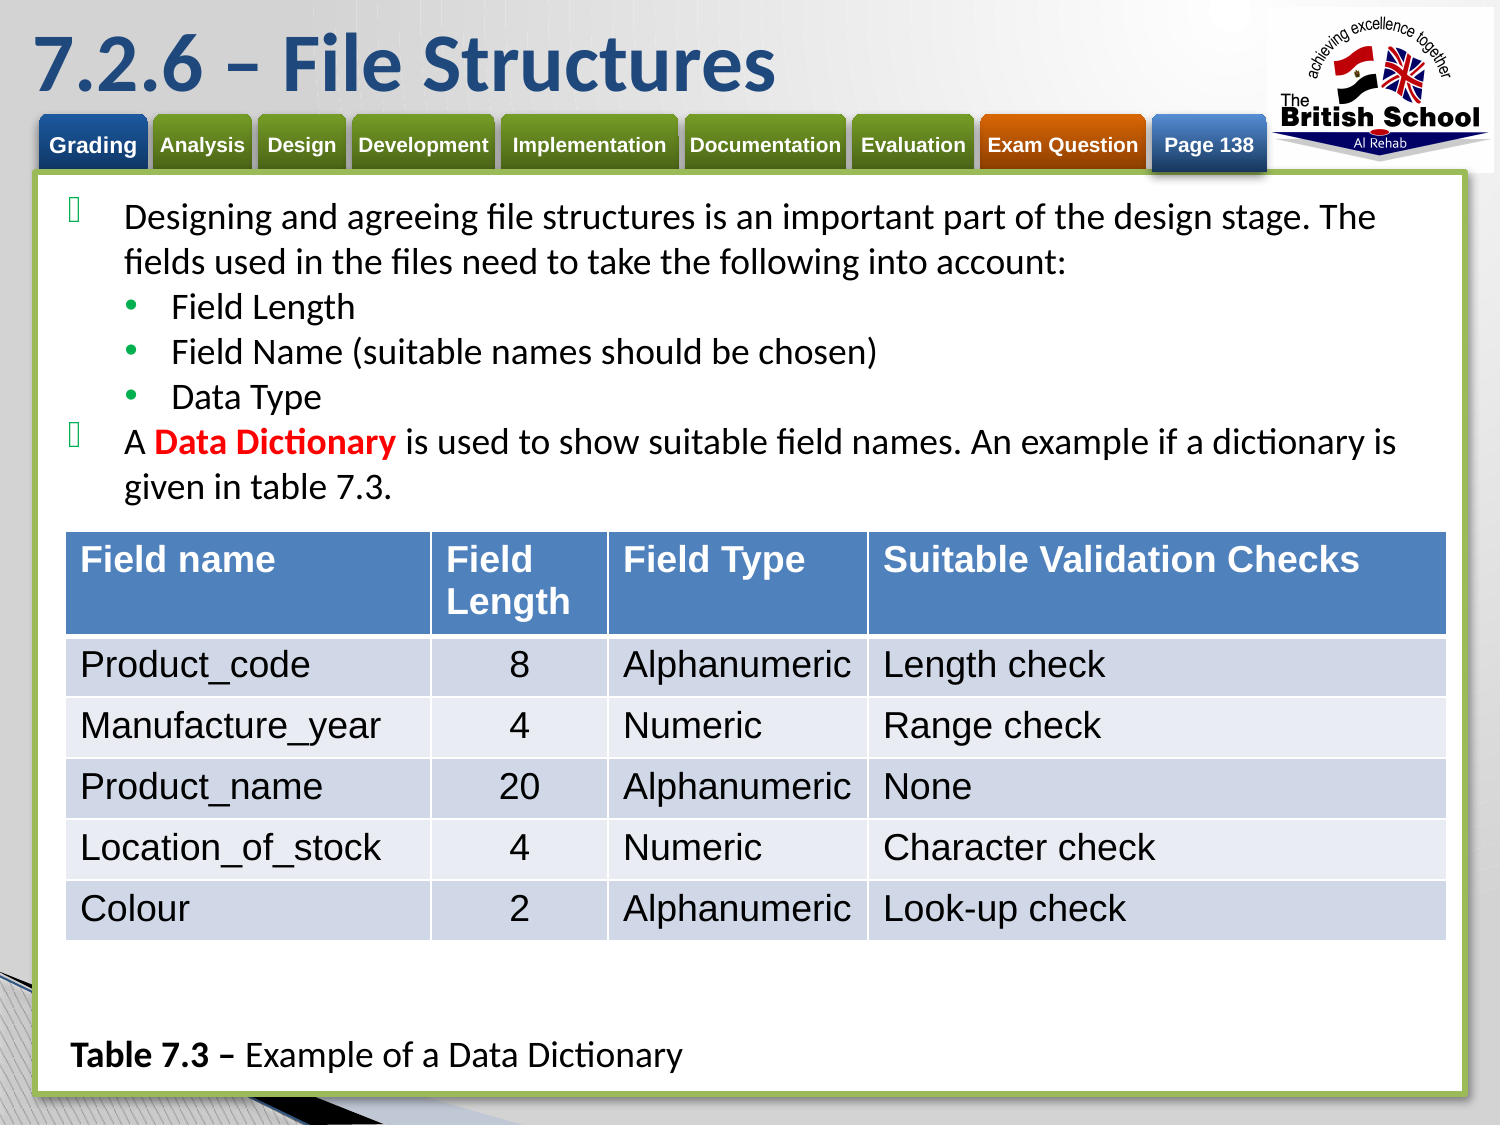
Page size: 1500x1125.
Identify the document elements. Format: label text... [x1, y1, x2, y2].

text_box Table 7.3 – Example of a Data Dictionary [55, 1023, 699, 1083]
table_cell Alphanumeric [609, 639, 867, 696]
table_cell Numeric [609, 820, 867, 879]
table_header Field Length [432, 532, 607, 634]
table_header Field name [66, 532, 430, 634]
table_cell Alphanumeric [609, 881, 867, 940]
table_cell Colour [66, 881, 430, 940]
table_cell 20 [432, 759, 607, 818]
title 7.2.6 – File Structures [17, 7, 1268, 110]
table_cell 8 [432, 639, 607, 696]
picture [1267, 7, 1495, 173]
table_cell 2 [432, 881, 607, 940]
table_cell Product_code [66, 639, 430, 696]
table_cell None [869, 759, 1446, 818]
table_cell Range check [869, 698, 1446, 757]
picture [281, 1114, 303, 1125]
table_cell Location_of_stock [66, 820, 430, 879]
text_box Page 138 [1151, 113, 1268, 173]
table_header Suitable Validation Checks [869, 532, 1446, 634]
text_box Designing and agreeing file structures is an important part of the design stage. The fields used in the files need to take the following into account: Field Length Field Name (suitable names should be chosen) Data Type A Data Dictionary is used to show suitable field names. An example if a dictionary is given in table 7.3. [53, 184, 1447, 514]
table_cell Look-up check [869, 881, 1446, 940]
table_cell Character check [869, 820, 1446, 879]
table_cell 4 [432, 698, 607, 757]
table_header Field Type [609, 532, 867, 634]
table_cell Alphanumeric [609, 759, 867, 818]
table_cell Length check [869, 639, 1446, 696]
table_cell 4 [432, 820, 607, 879]
table_cell Numeric [609, 698, 867, 757]
table_cell Product_name [66, 759, 430, 818]
table_cell Manufacture_year [66, 698, 430, 757]
